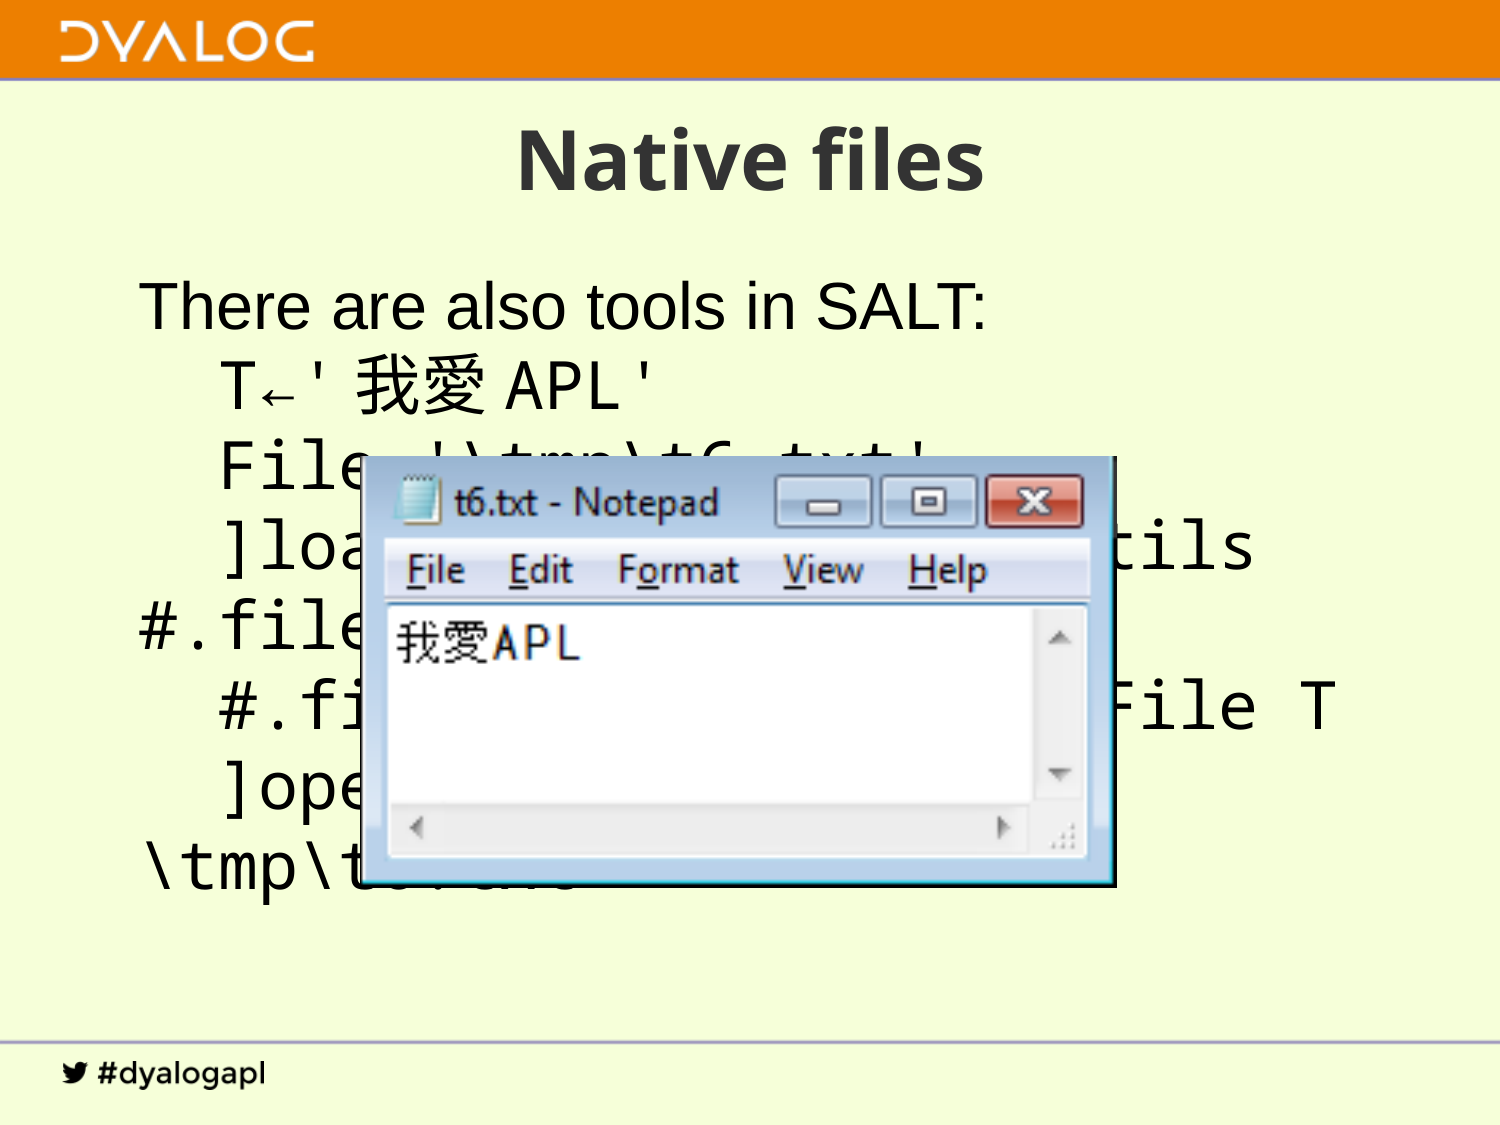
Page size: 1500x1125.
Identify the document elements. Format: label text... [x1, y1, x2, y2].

subtitle There are also tools in SALT: T←'我愛APL' File←'\tmp\t6.txt' ]load tools\code\fileutils #.fileUtils #.fileUtils.WriteFile File T ]open \tmp\t6.txt \tmp\t6.txt [123, 255, 1400, 964]
title Native files [112, 99, 1388, 268]
picture [0, 0, 1500, 1125]
